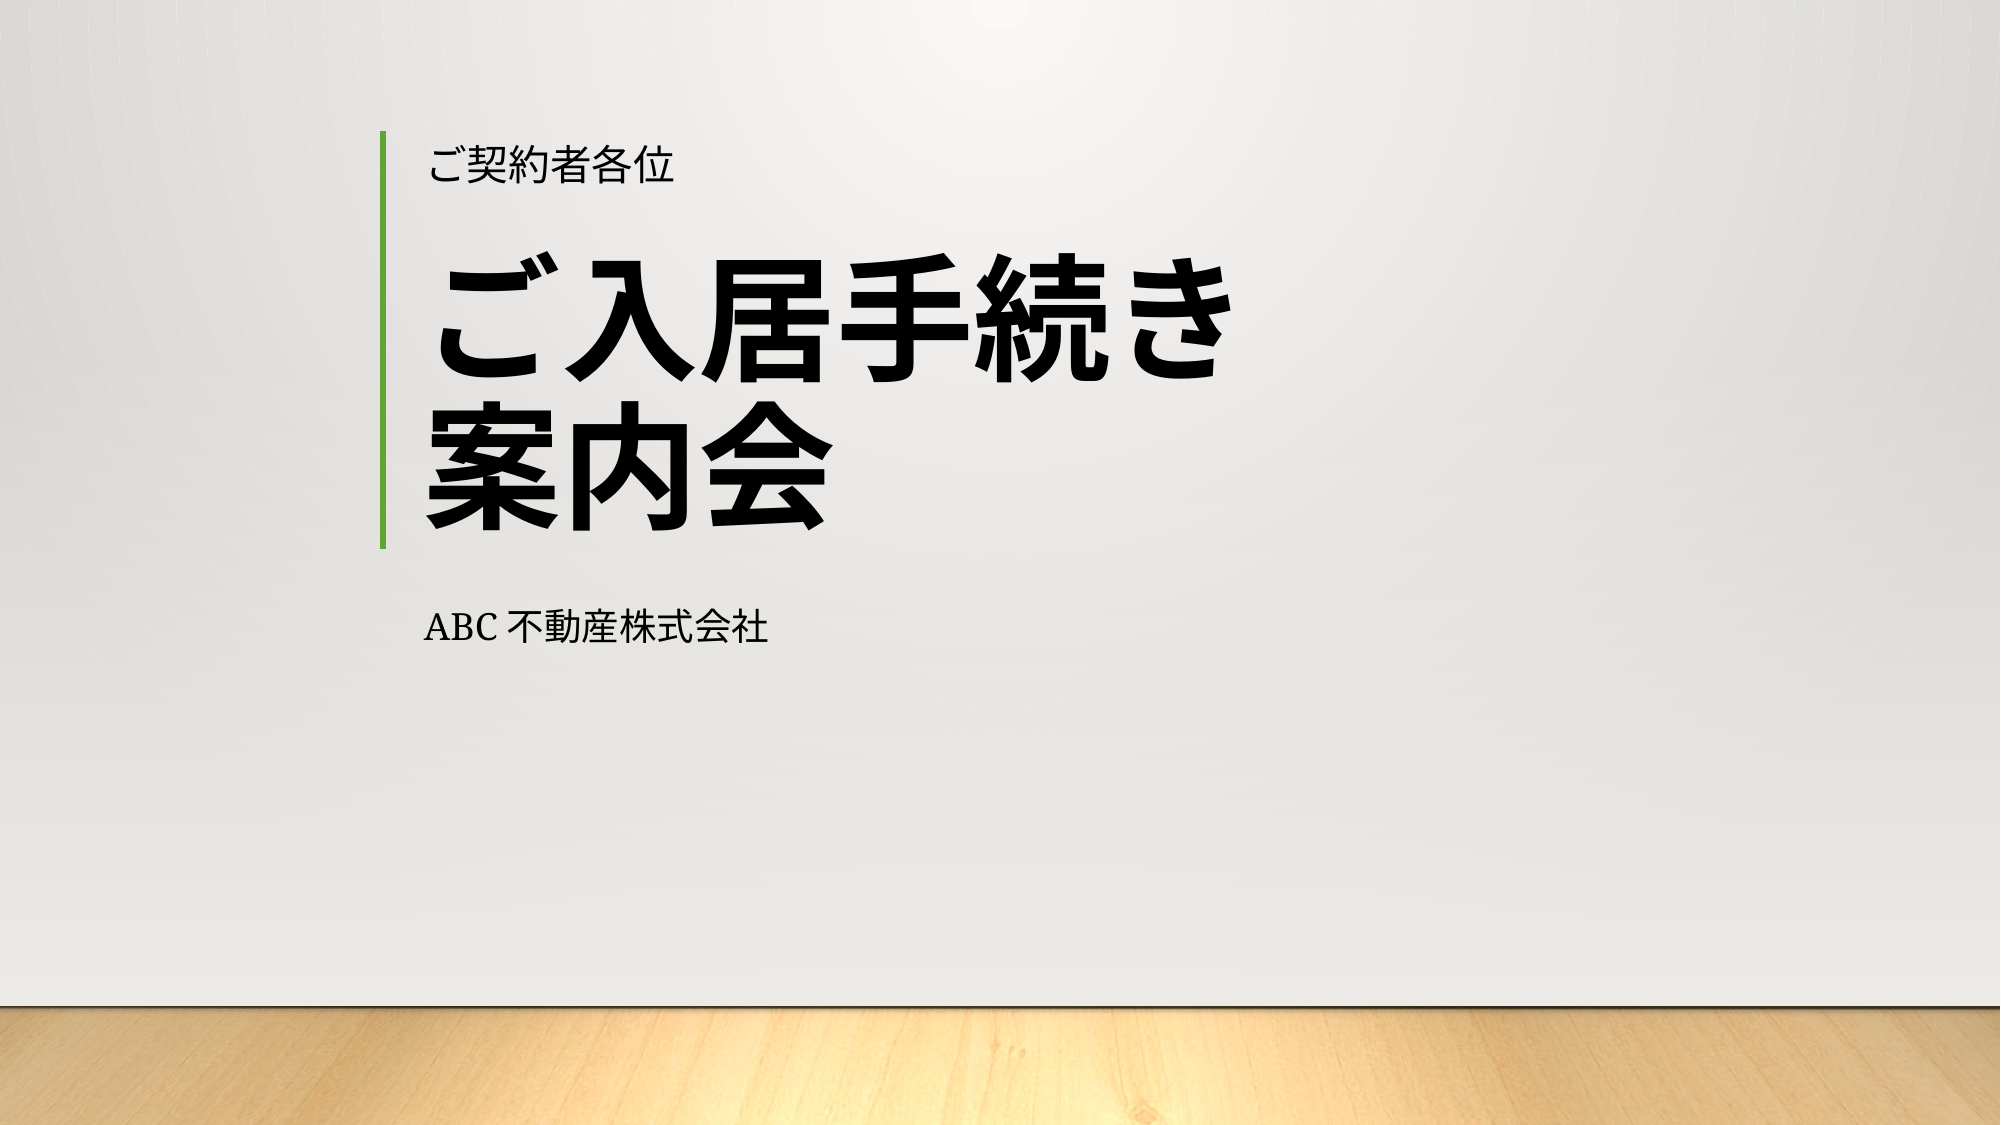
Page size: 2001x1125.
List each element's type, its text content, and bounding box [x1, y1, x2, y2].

title ご入居手続き 案内会 [408, 131, 1814, 549]
text_box ご契約者各位 [410, 131, 691, 197]
subtitle ABC不動産株式会社 [408, 579, 1814, 740]
picture [0, 1006, 2000, 1125]
